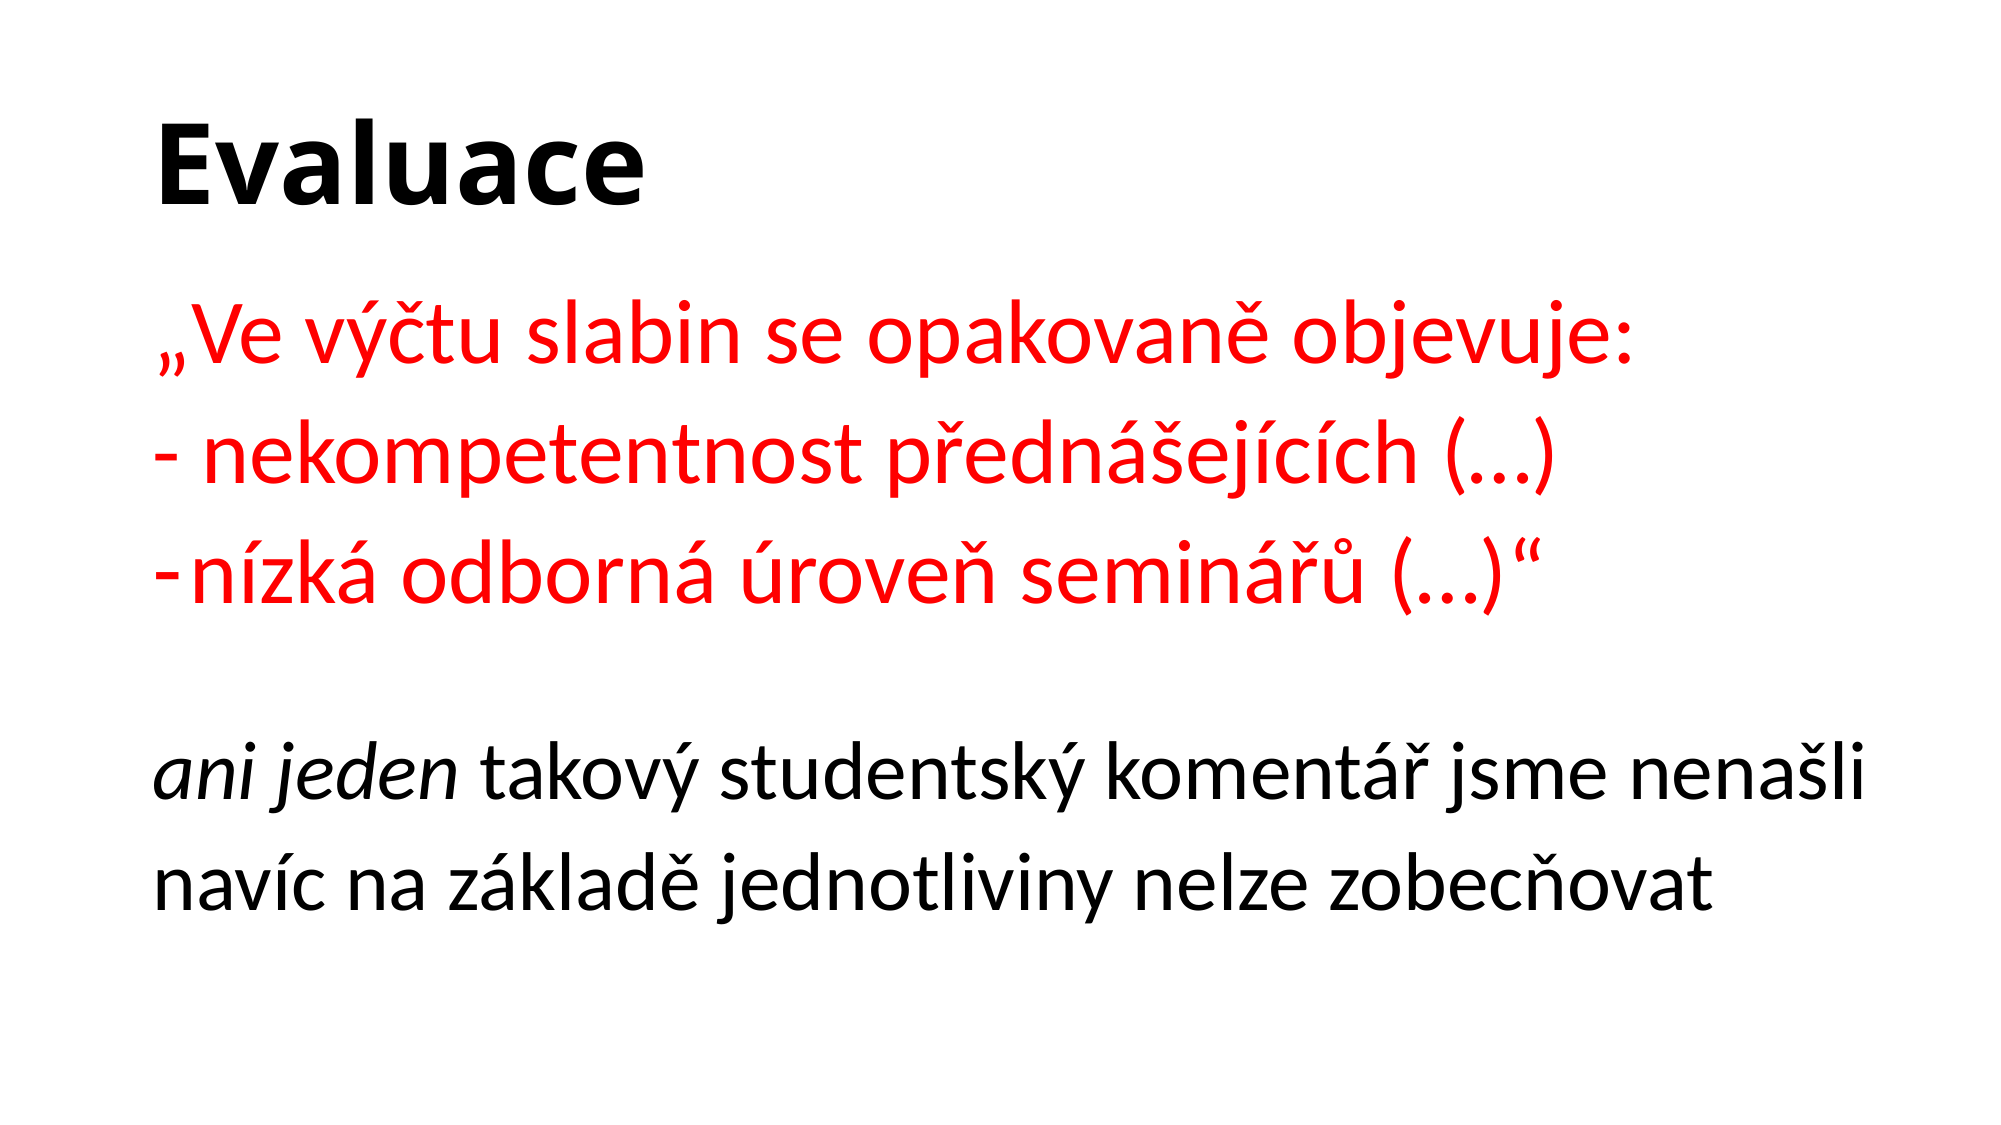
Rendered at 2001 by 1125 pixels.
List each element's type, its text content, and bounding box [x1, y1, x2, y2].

list „Ve výčtu slabin se opakovaně objevuje: - nekompetentnost přednášejících (…) nízká odborná úroveň seminářů (…)“ ani jeden takový studentský komentář jsme nenašli navíc na základě jednotliviny nelze zobecňovat [137, 277, 1913, 992]
title Evaluace [137, 59, 1863, 277]
